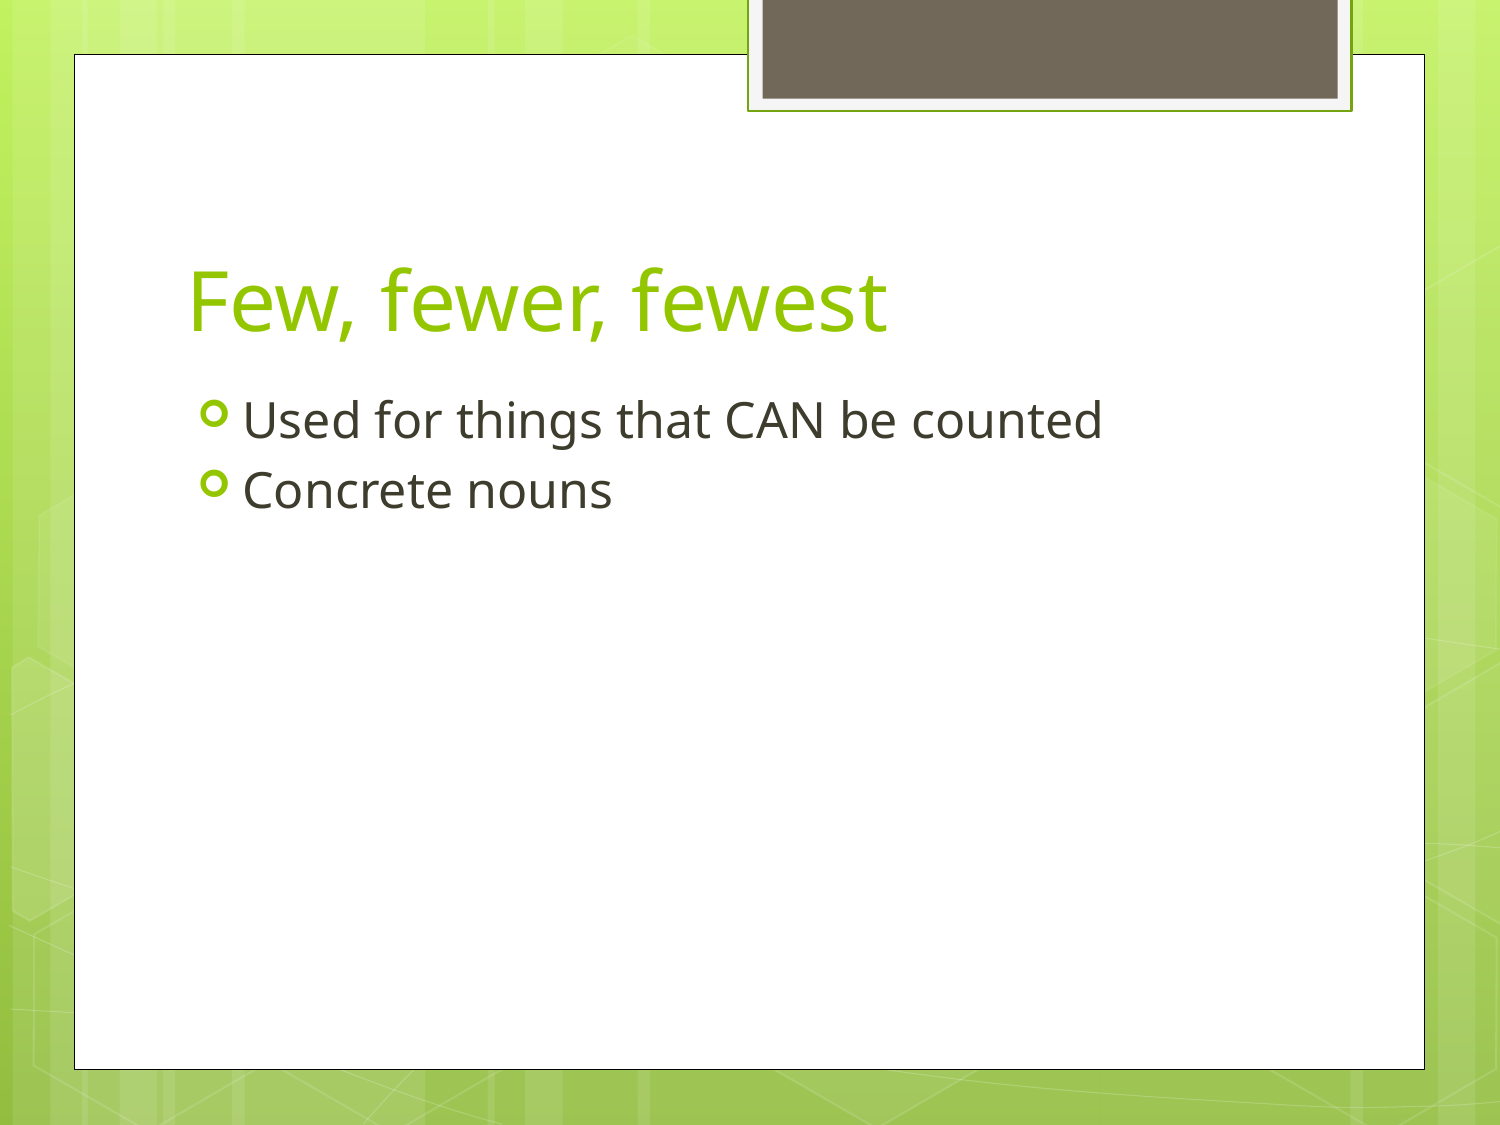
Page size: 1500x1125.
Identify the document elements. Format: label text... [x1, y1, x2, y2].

title Few, fewer, fewest [171, 168, 1324, 357]
list Used for things that CAN be counted Concrete nouns [171, 381, 1283, 957]
